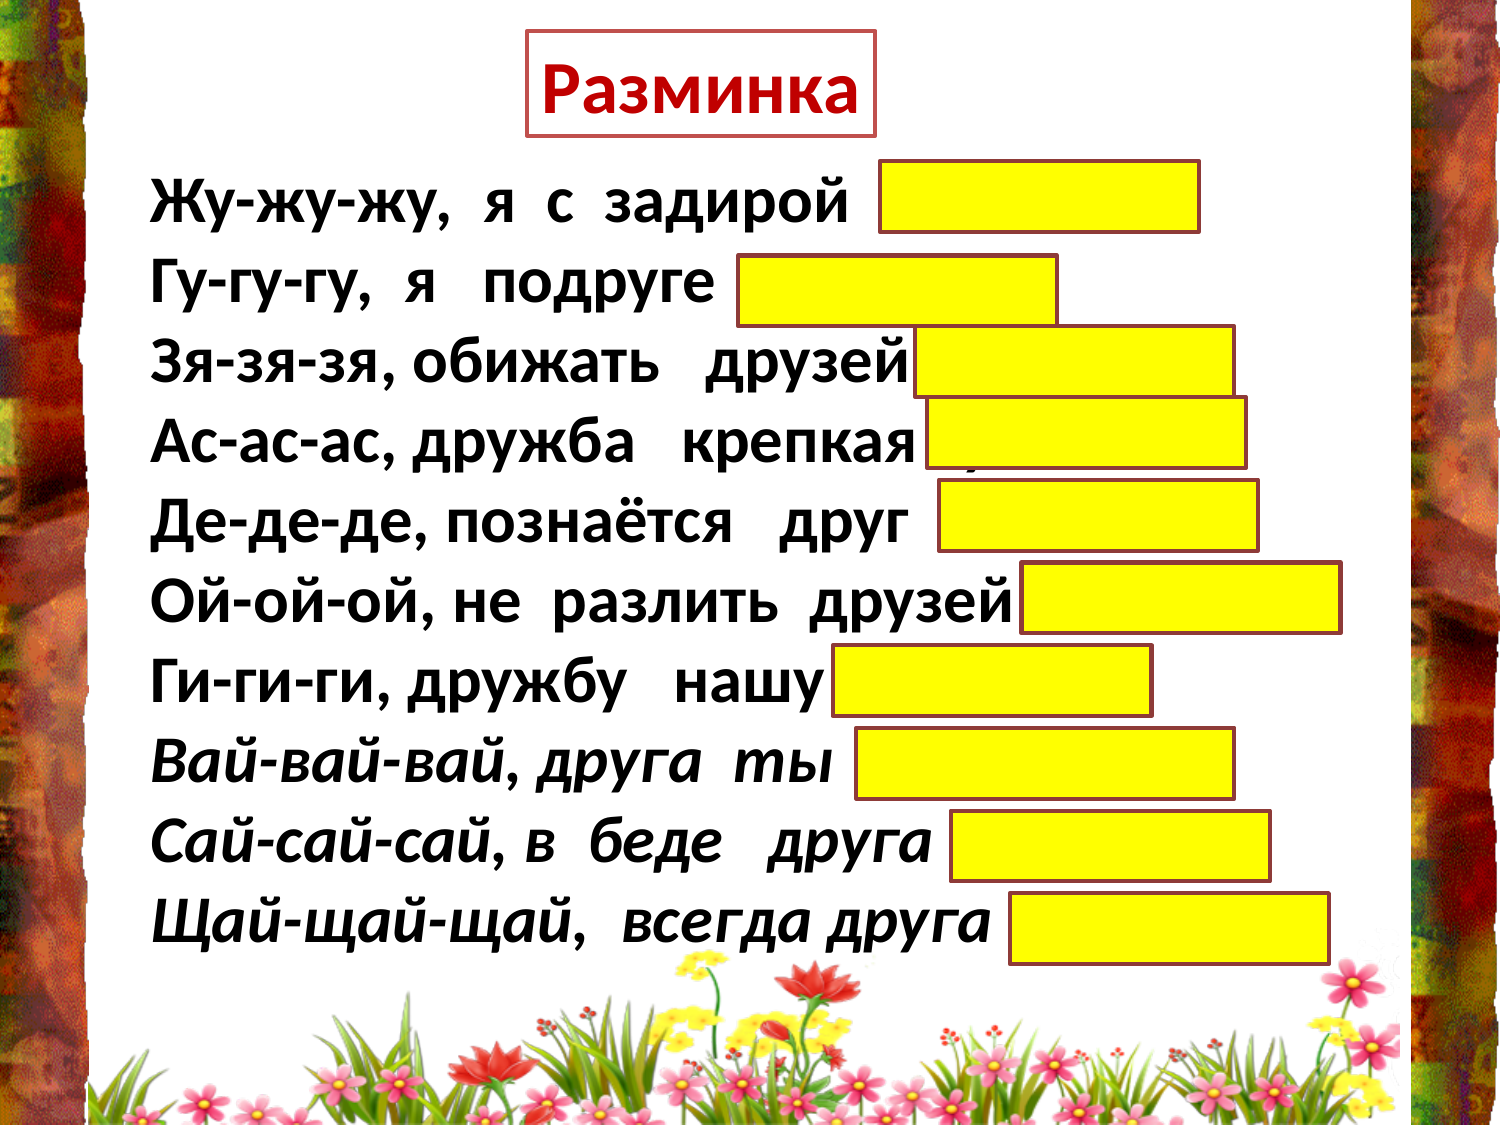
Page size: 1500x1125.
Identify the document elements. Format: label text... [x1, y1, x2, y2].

text_box [925, 395, 1248, 470]
text_box [854, 726, 1236, 801]
text_box [736, 253, 1059, 328]
text_box [831, 643, 1154, 718]
text_box [1019, 560, 1343, 635]
text_box [937, 478, 1260, 553]
picture [1411, 0, 1500, 1125]
picture [0, 0, 1400, 1125]
text_box [913, 324, 1236, 399]
text_box Разминка [525, 29, 877, 138]
text_box [949, 809, 1272, 883]
text_box Жу-жу-жу, я с задирой не дружу. Гу-гу-гу, я подруге помогу. Зя-зя-зя, обижать друзей нельзя. Ас-ас-ас, дружба крепкая у нас. Де-де-де, познаётся друг в беде. Ой-ой-ой, не разлить друзей водой. Ги-ги-ги, дружбу нашу береги. Вай-вай-вай, друга ты не обзывай. Сай-сай-сай, в беде друга не бросай Щай-щай-щай, всегда друга защищай. [135, 148, 1400, 928]
text_box [1008, 891, 1331, 927]
text_box [878, 159, 1201, 234]
